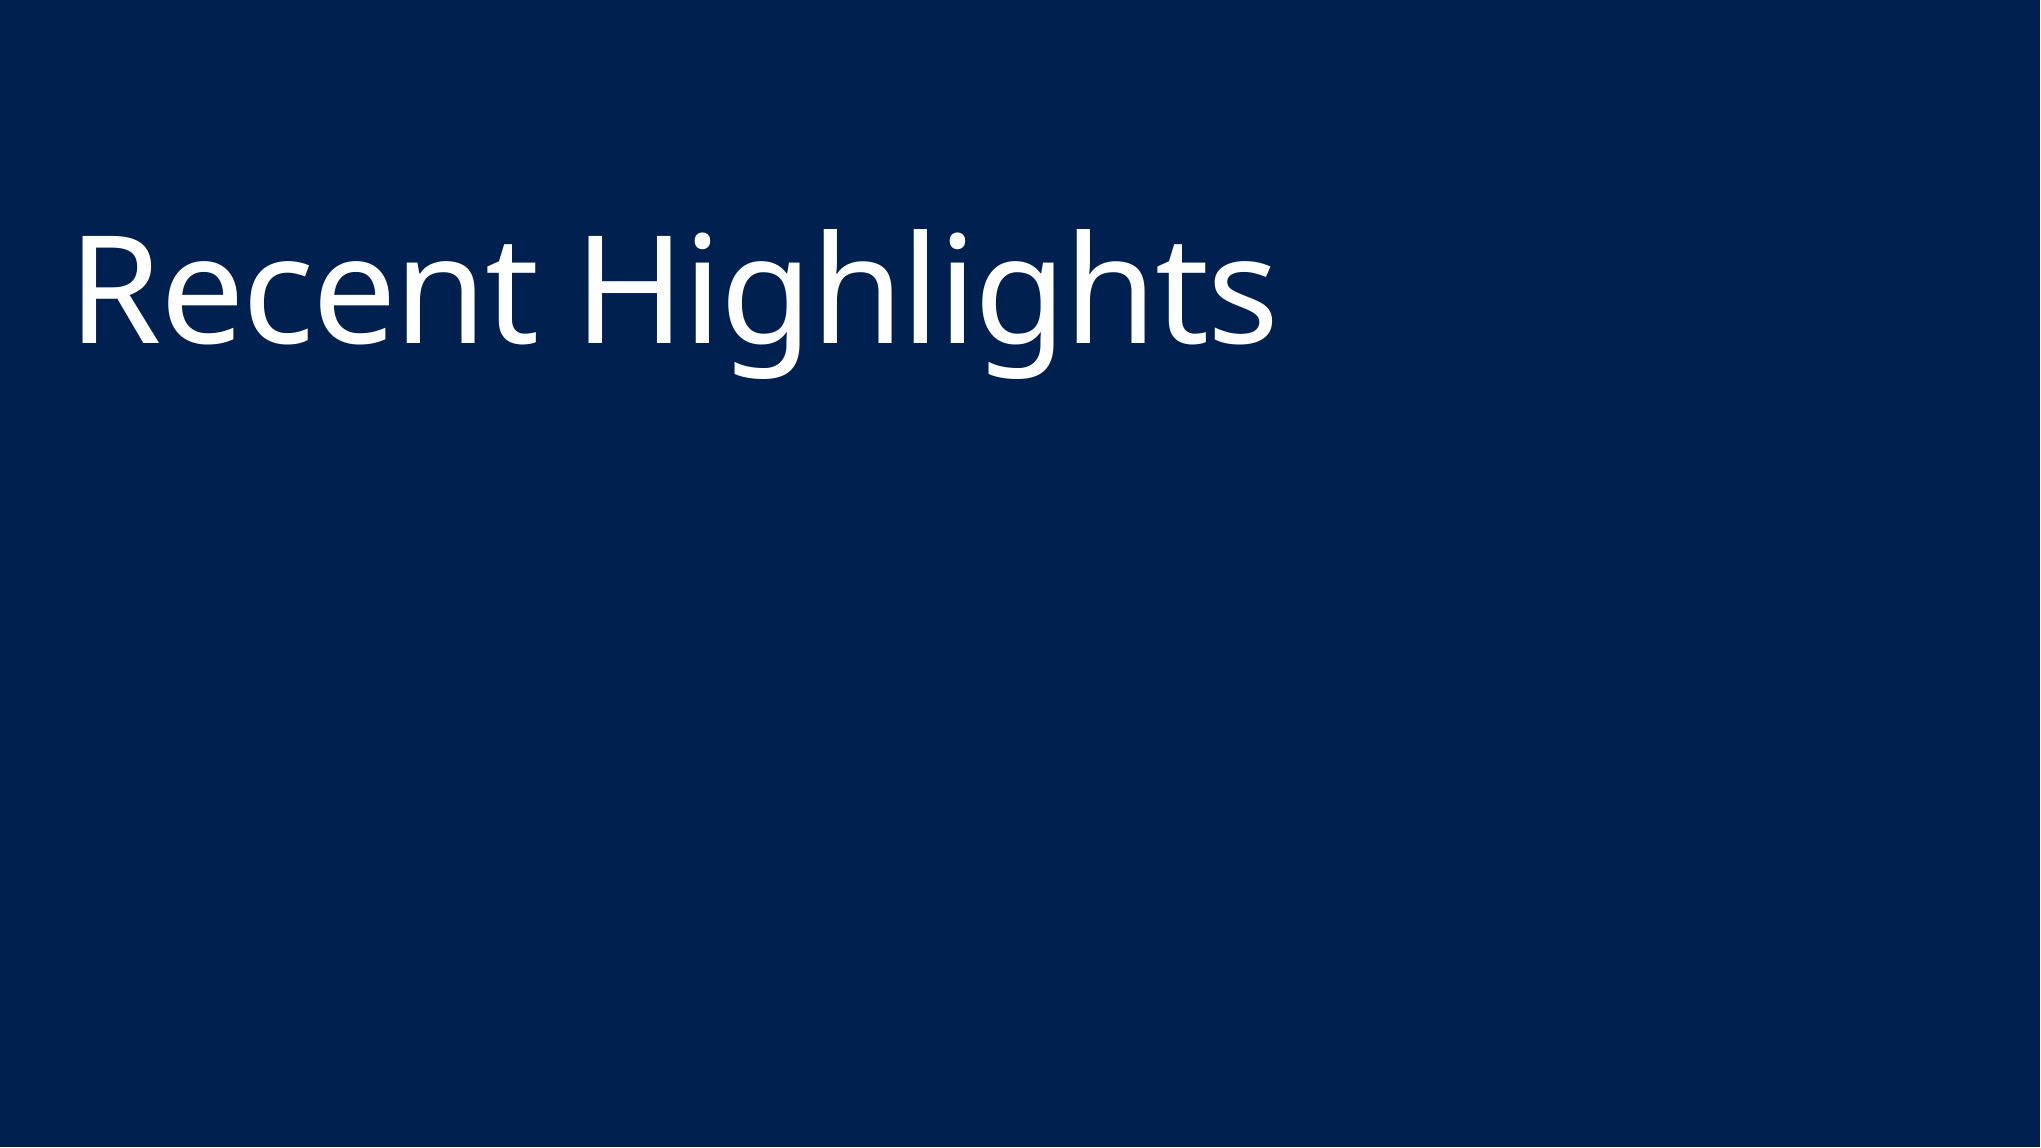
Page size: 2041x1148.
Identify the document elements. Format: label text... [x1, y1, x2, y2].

title Recent Highlights [45, 198, 1546, 393]
